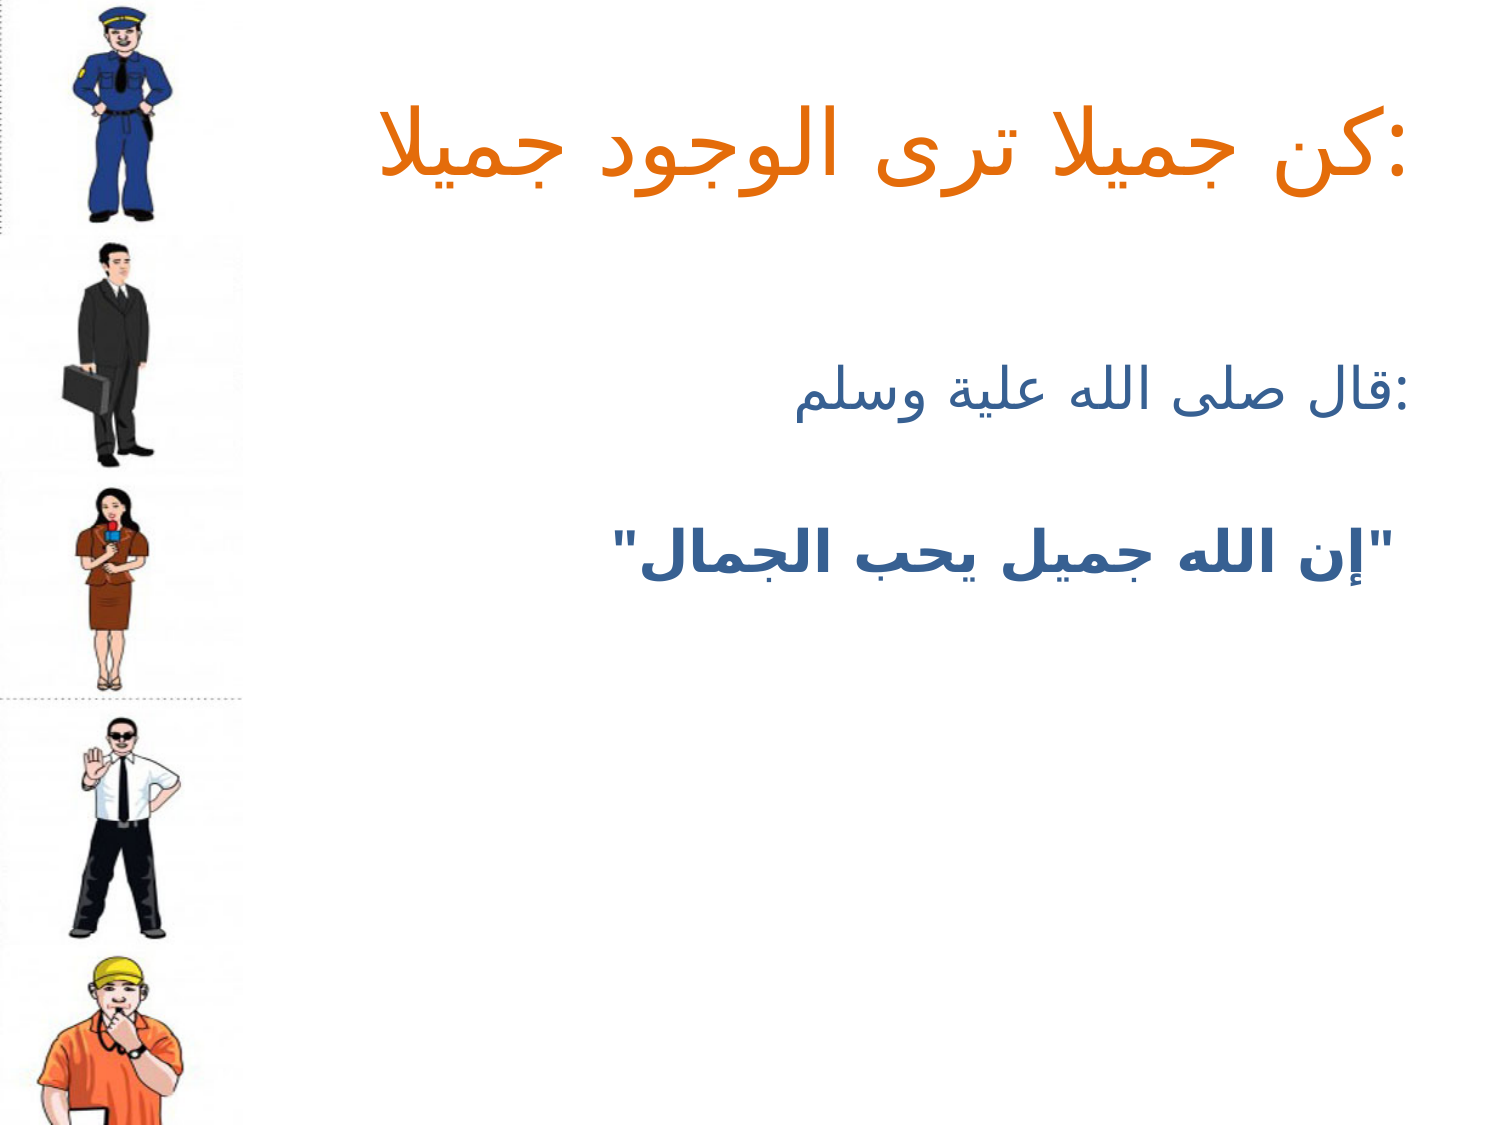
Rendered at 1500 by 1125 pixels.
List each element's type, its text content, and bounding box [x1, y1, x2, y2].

list قال صلى الله علية وسلم: "إن الله جميل يحب الجمال" [383, 262, 1425, 1005]
picture [0, 0, 243, 1125]
title كن جميلا ترى الوجود جميلا: [246, 45, 1425, 233]
